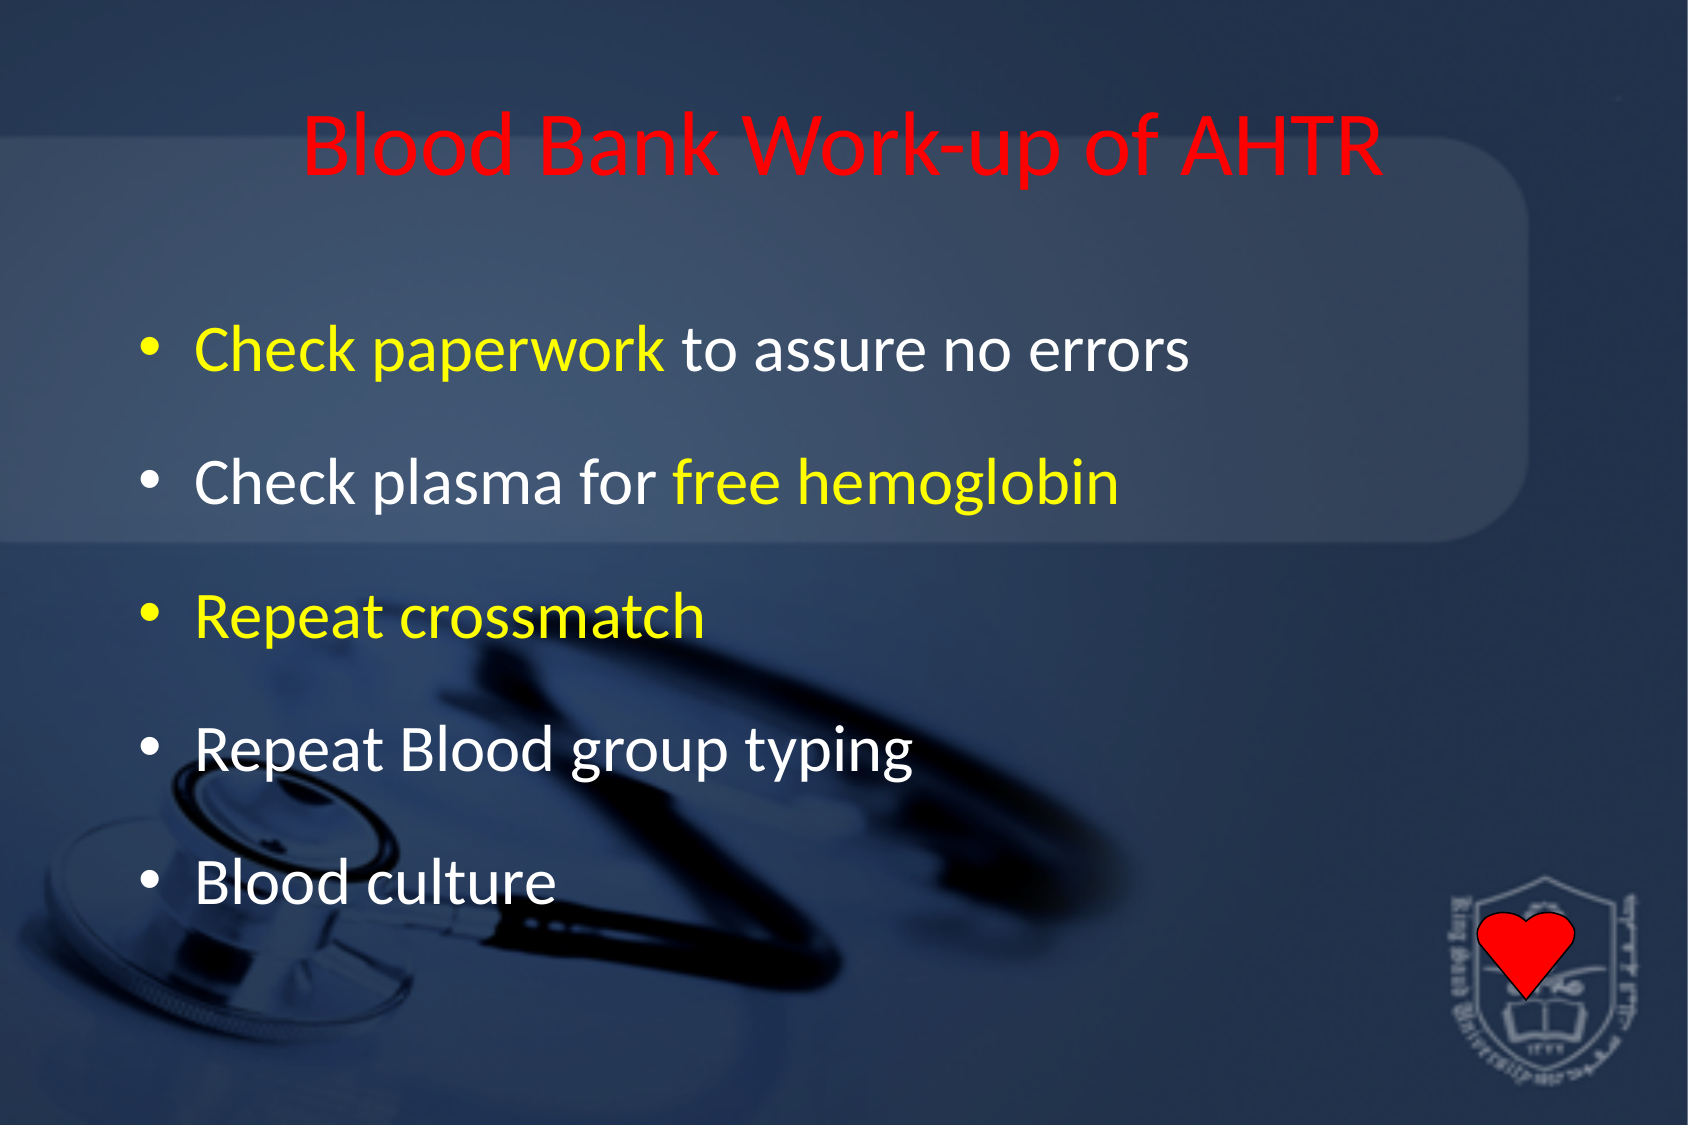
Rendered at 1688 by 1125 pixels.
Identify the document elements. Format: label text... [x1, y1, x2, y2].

list Check paperwork to assure no errors Check plasma for free hemoglobin Repeat crossmatch Repeat Blood group typing Blood culture [123, 257, 1642, 1000]
text_box [1477, 912, 1575, 1000]
title Blood Bank Work-up of AHTR [84, 45, 1604, 233]
picture [0, 0, 1688, 1125]
